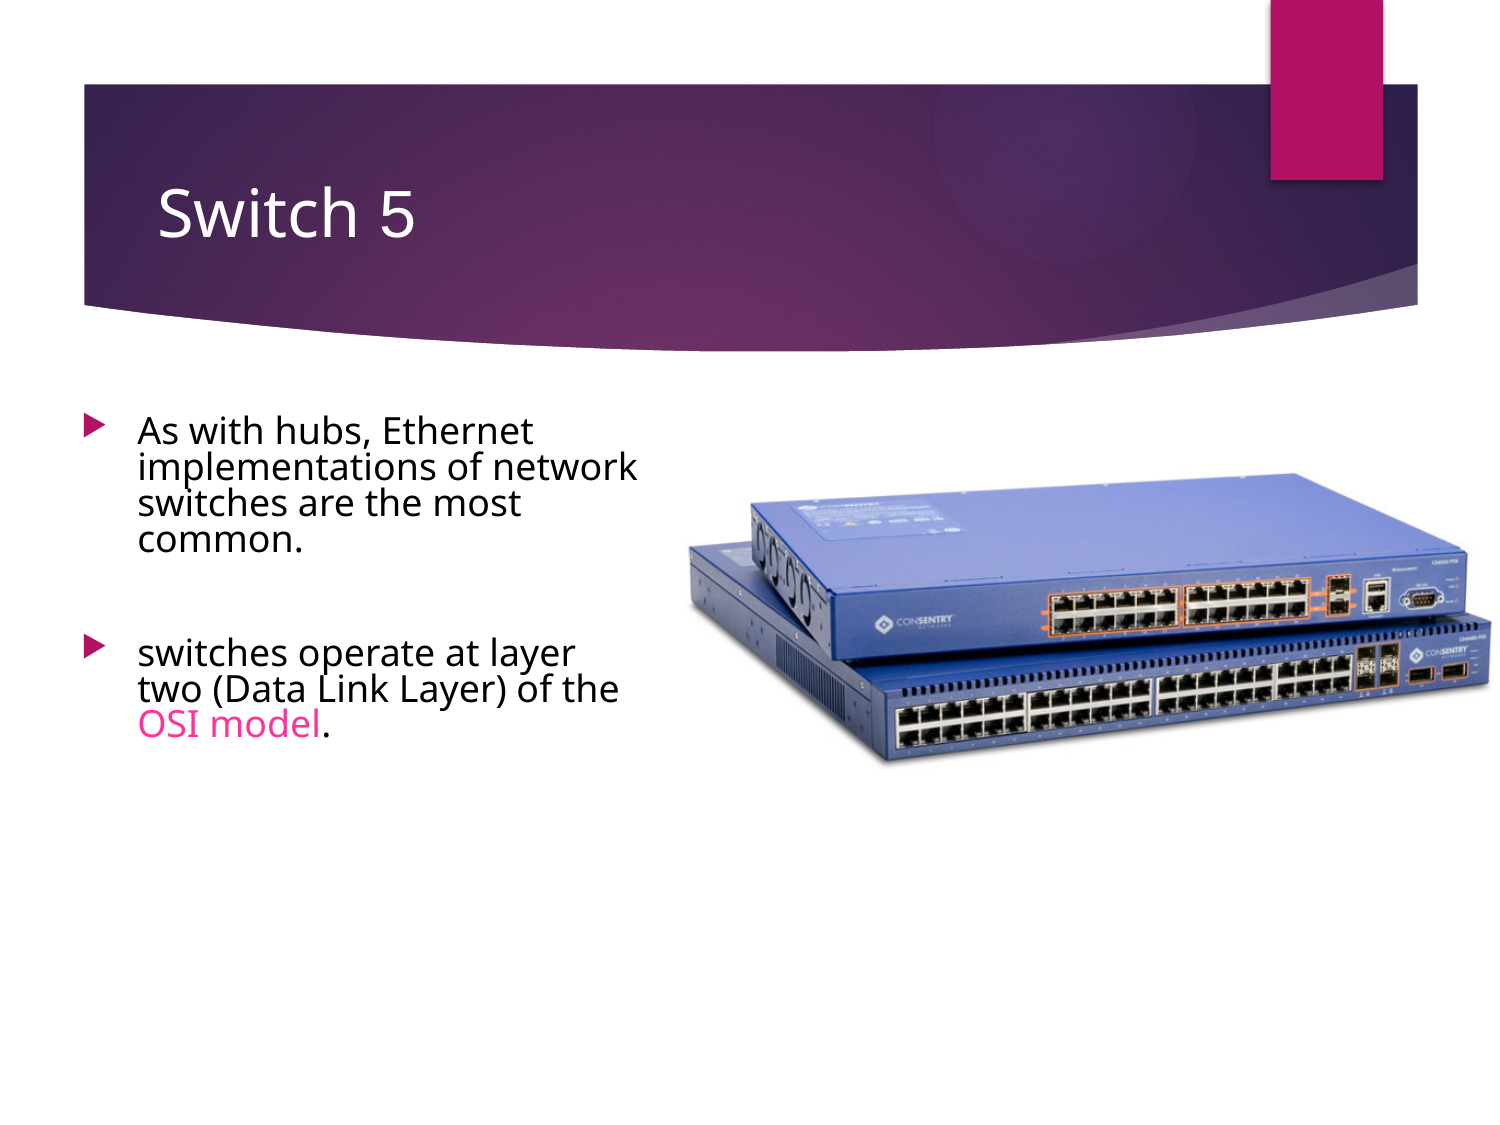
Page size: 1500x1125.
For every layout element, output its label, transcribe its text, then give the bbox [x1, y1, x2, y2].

list As with hubs, Ethernet implementations of network switches are the most common. switches operate at layer two (Data Link Layer) of the OSI model. [65, 408, 663, 988]
title 5 Switch [142, 152, 1183, 269]
picture [679, 462, 1500, 778]
